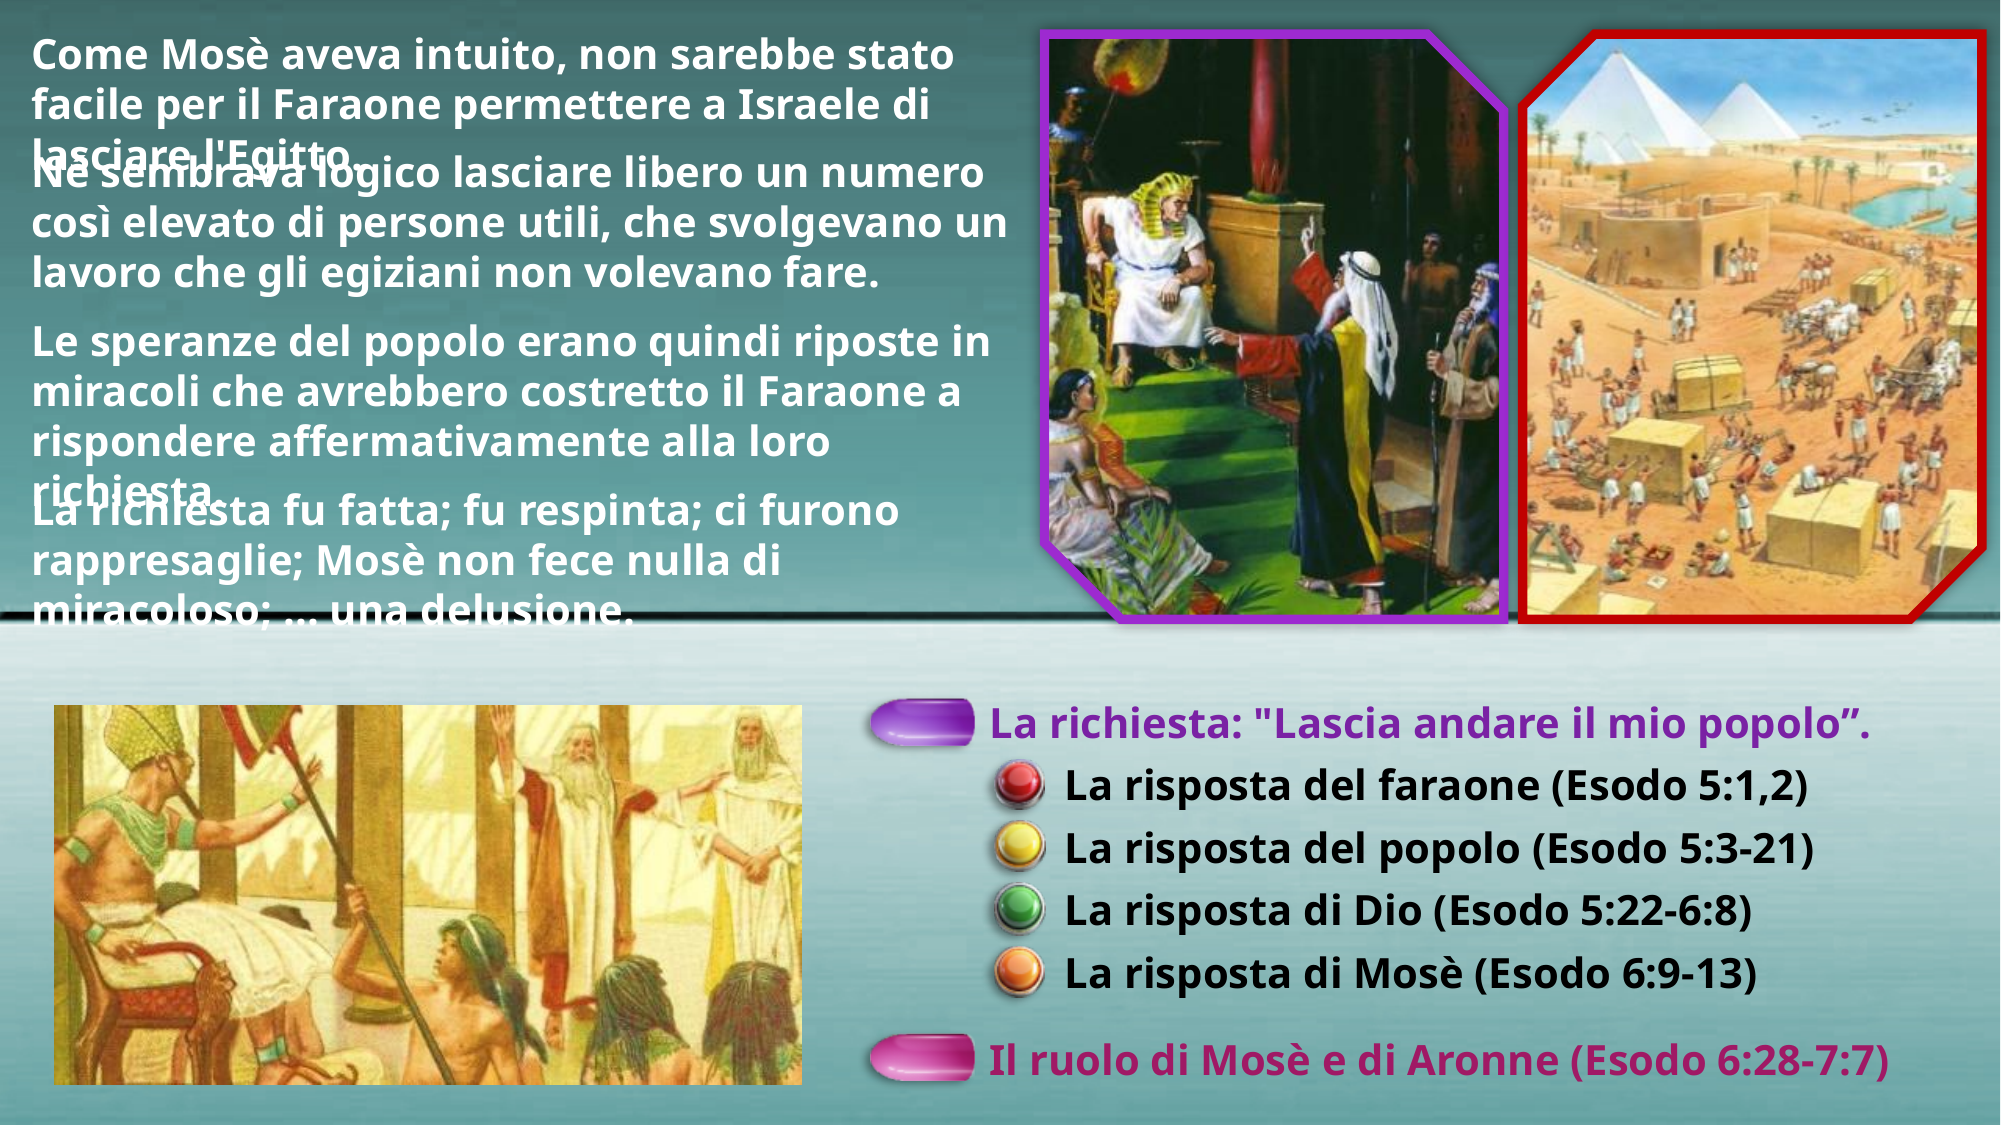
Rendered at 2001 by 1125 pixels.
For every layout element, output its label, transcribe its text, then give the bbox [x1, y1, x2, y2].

text_box La richiesta fu fatta; fu respinta; ci furono rappresaglie; Mosè non fece nulla di miracoloso; ... una delusione. [16, 523, 1027, 641]
text_box Né sembrava logico lasciare libero un numero così elevato di persone utili, che svolgevano un lavoro che gli egiziani non volevano fare. [16, 138, 1027, 304]
text_box La richiesta: "Lascia andare il mio popolo”. La risposta del faraone (Esodo 5:1,2) La risposta del popolo (Esodo 5:3-21) La risposta di Dio (Esodo 5:22-6:8) La risposta di Mosè (Esodo 6:9-13) Il ruolo di Mosè e di Aronne (Esodo 6:28-7:7) [974, 689, 1910, 1092]
text_box Come Mosè aveva intuito, non sarebbe stato facile per il Faraone permettere a Israele di lasciare l'Egitto. [16, 20, 1041, 186]
picture [0, 0, 2001, 1125]
text_box Le speranze del popolo erano quindi riposte in miracoli che avrebbero costretto il Faraone a rispondere affermativamente alla loro richiesta. [16, 307, 1027, 523]
